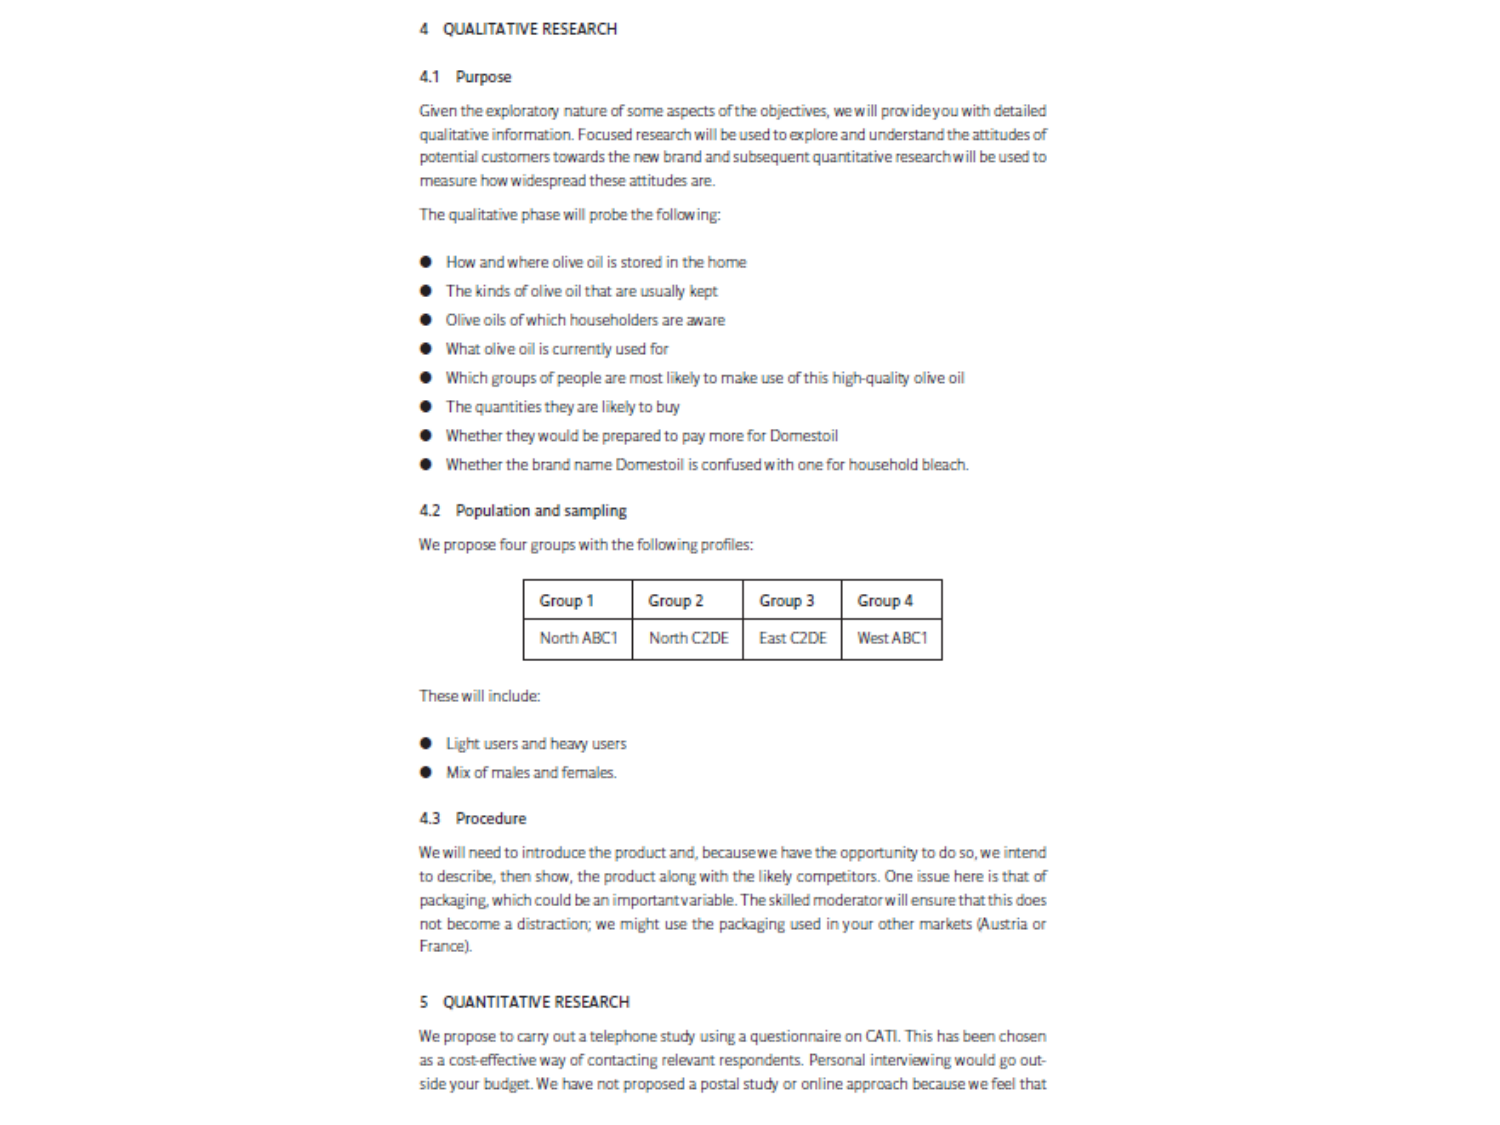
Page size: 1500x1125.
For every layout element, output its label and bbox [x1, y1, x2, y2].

picture [387, 0, 1076, 1125]
